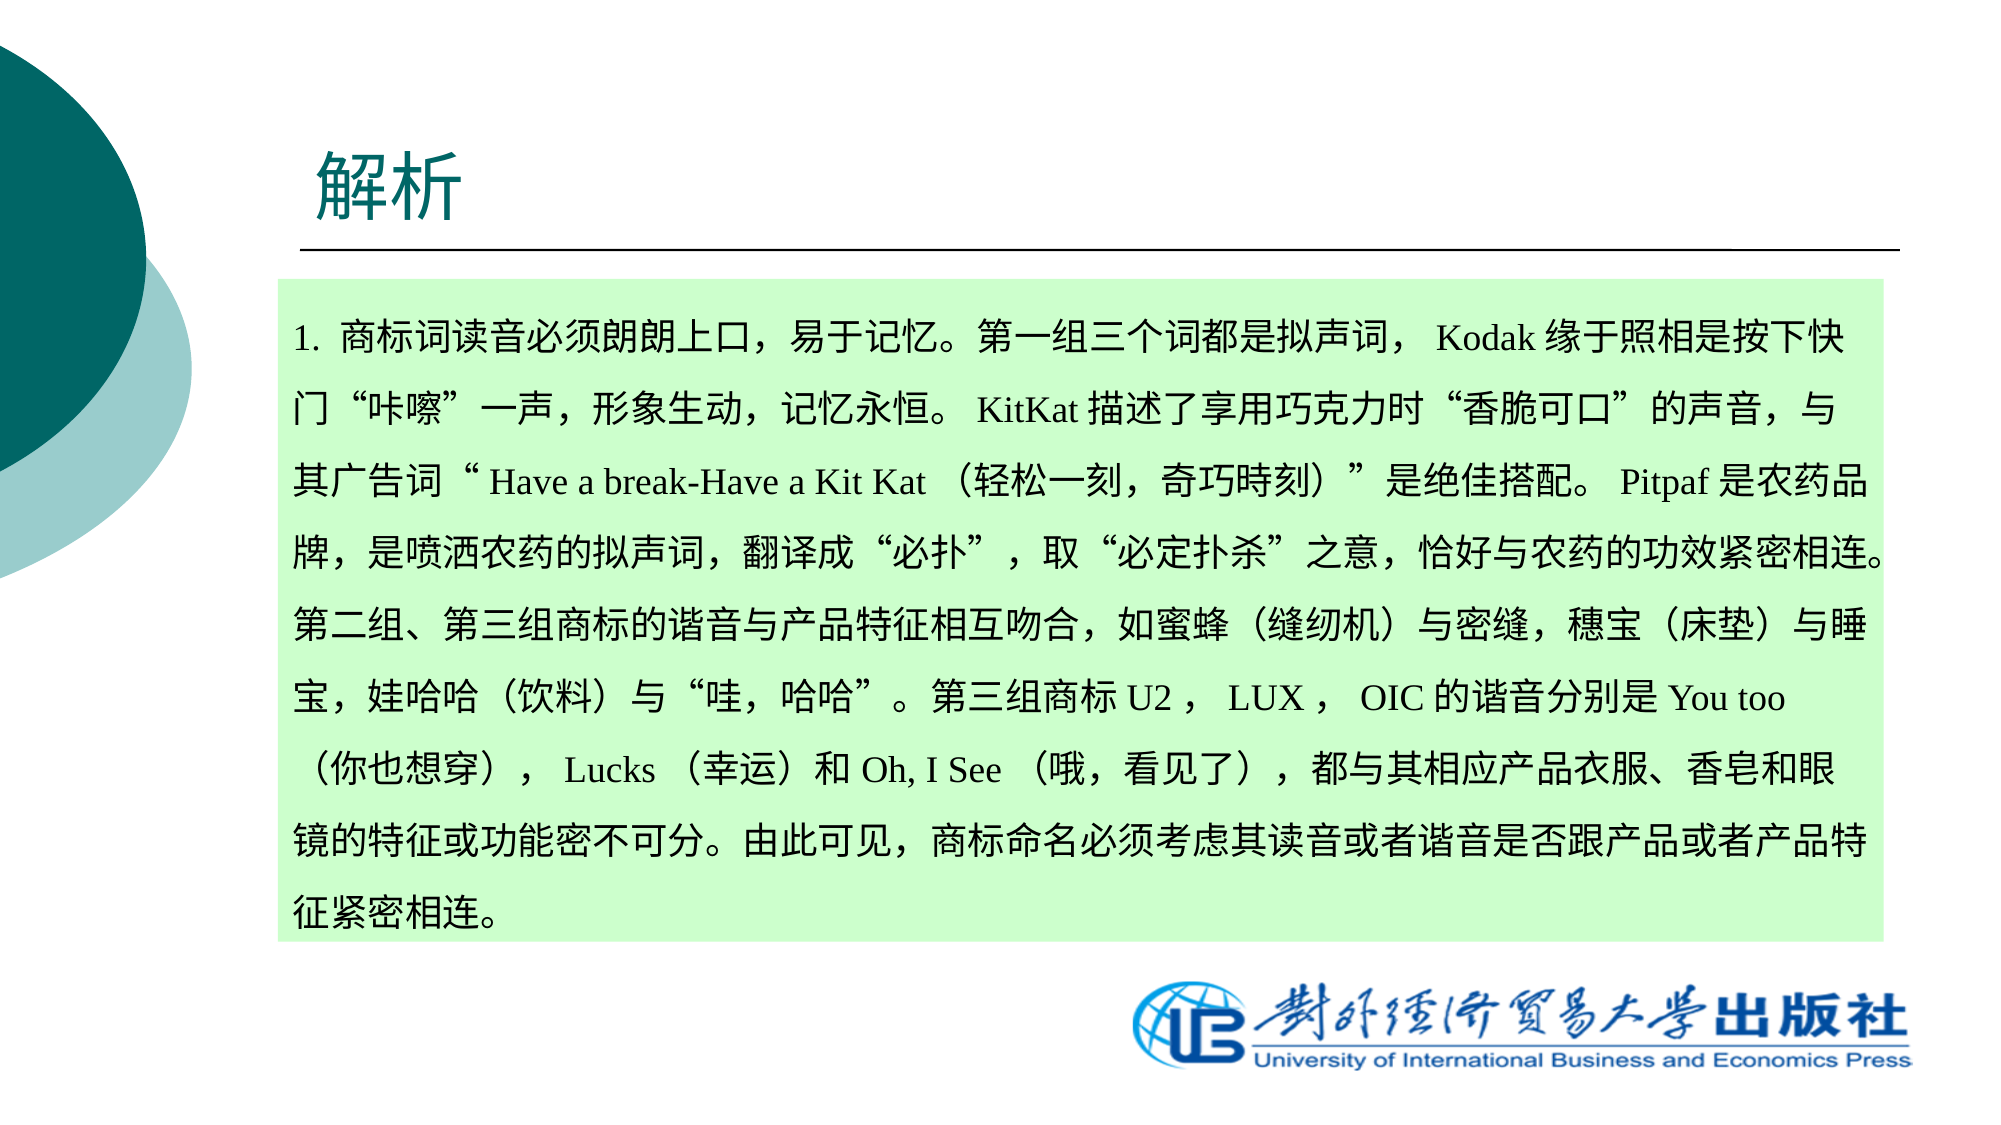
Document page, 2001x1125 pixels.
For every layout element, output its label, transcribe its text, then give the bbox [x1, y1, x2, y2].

text_box 1. 商标词读音必须朗朗上口，易于记忆。第一组三个词都是拟声词，Kodak缘于照相是按下快门“咔嚓”一声，形象生动，记忆永恒。KitKat描述了享用巧克力时“香脆可口”的声音，与其广告词“Have a break-Have a Kit Kat（轻松一刻，奇巧時刻）”是绝佳搭配。Pitpaf是农药品牌，是喷洒农药的拟声词，翻译成“必扑”，取“必定扑杀”之意，恰好与农药的功效紧密相连。第二组、第三组商标的谐音与产品特征相互吻合，如蜜蜂（缝纫机）与密缝，穗宝（床垫）与睡宝，娃哈哈（饮料）与“哇，哈哈”。第三组商标U2，LUX，OIC的谐音分别是You too（你也想穿），Lucks（幸运）和Oh, I See（哦，看见了），都与其相应产品衣服、香皂和眼镜的特征或功能密不可分。由此可见，商标命名必须考虑其读音或者谐音是否跟产品或者产品特征紧密相连。 [277, 278, 1884, 942]
title 解析 [299, 49, 1900, 238]
picture [1054, 922, 2000, 1125]
